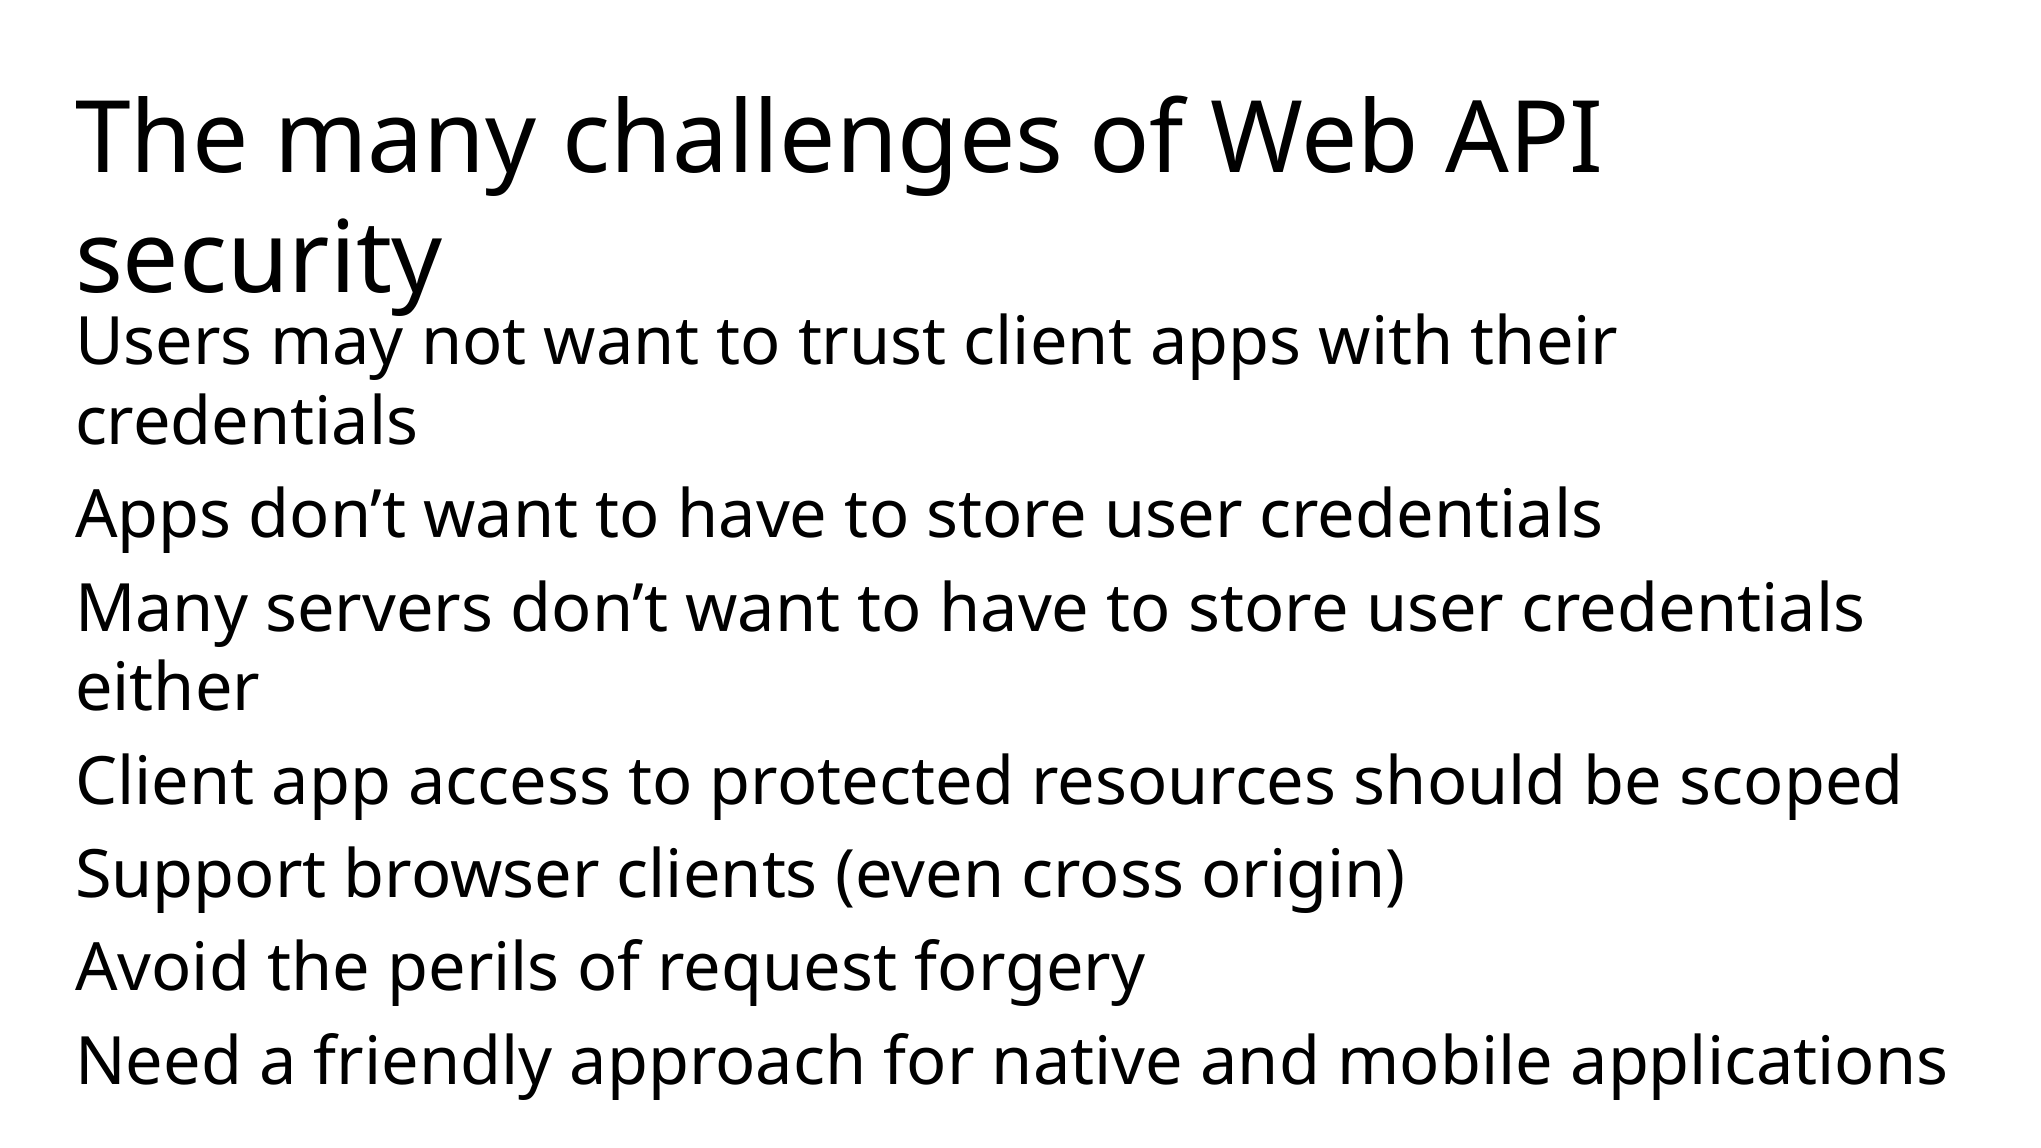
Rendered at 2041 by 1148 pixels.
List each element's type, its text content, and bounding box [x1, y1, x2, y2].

title The many challenges of Web API security [45, 48, 1996, 199]
list Users may not want to trust client apps with their credentials Apps don’t want to have to store user credentials Many servers don’t want to have to store user credentials either Client app access to protected resources should be scoped Support browser clients (even cross origin) Avoid the perils of request forgery Need a friendly approach for native and mobile applications [45, 273, 1996, 1099]
